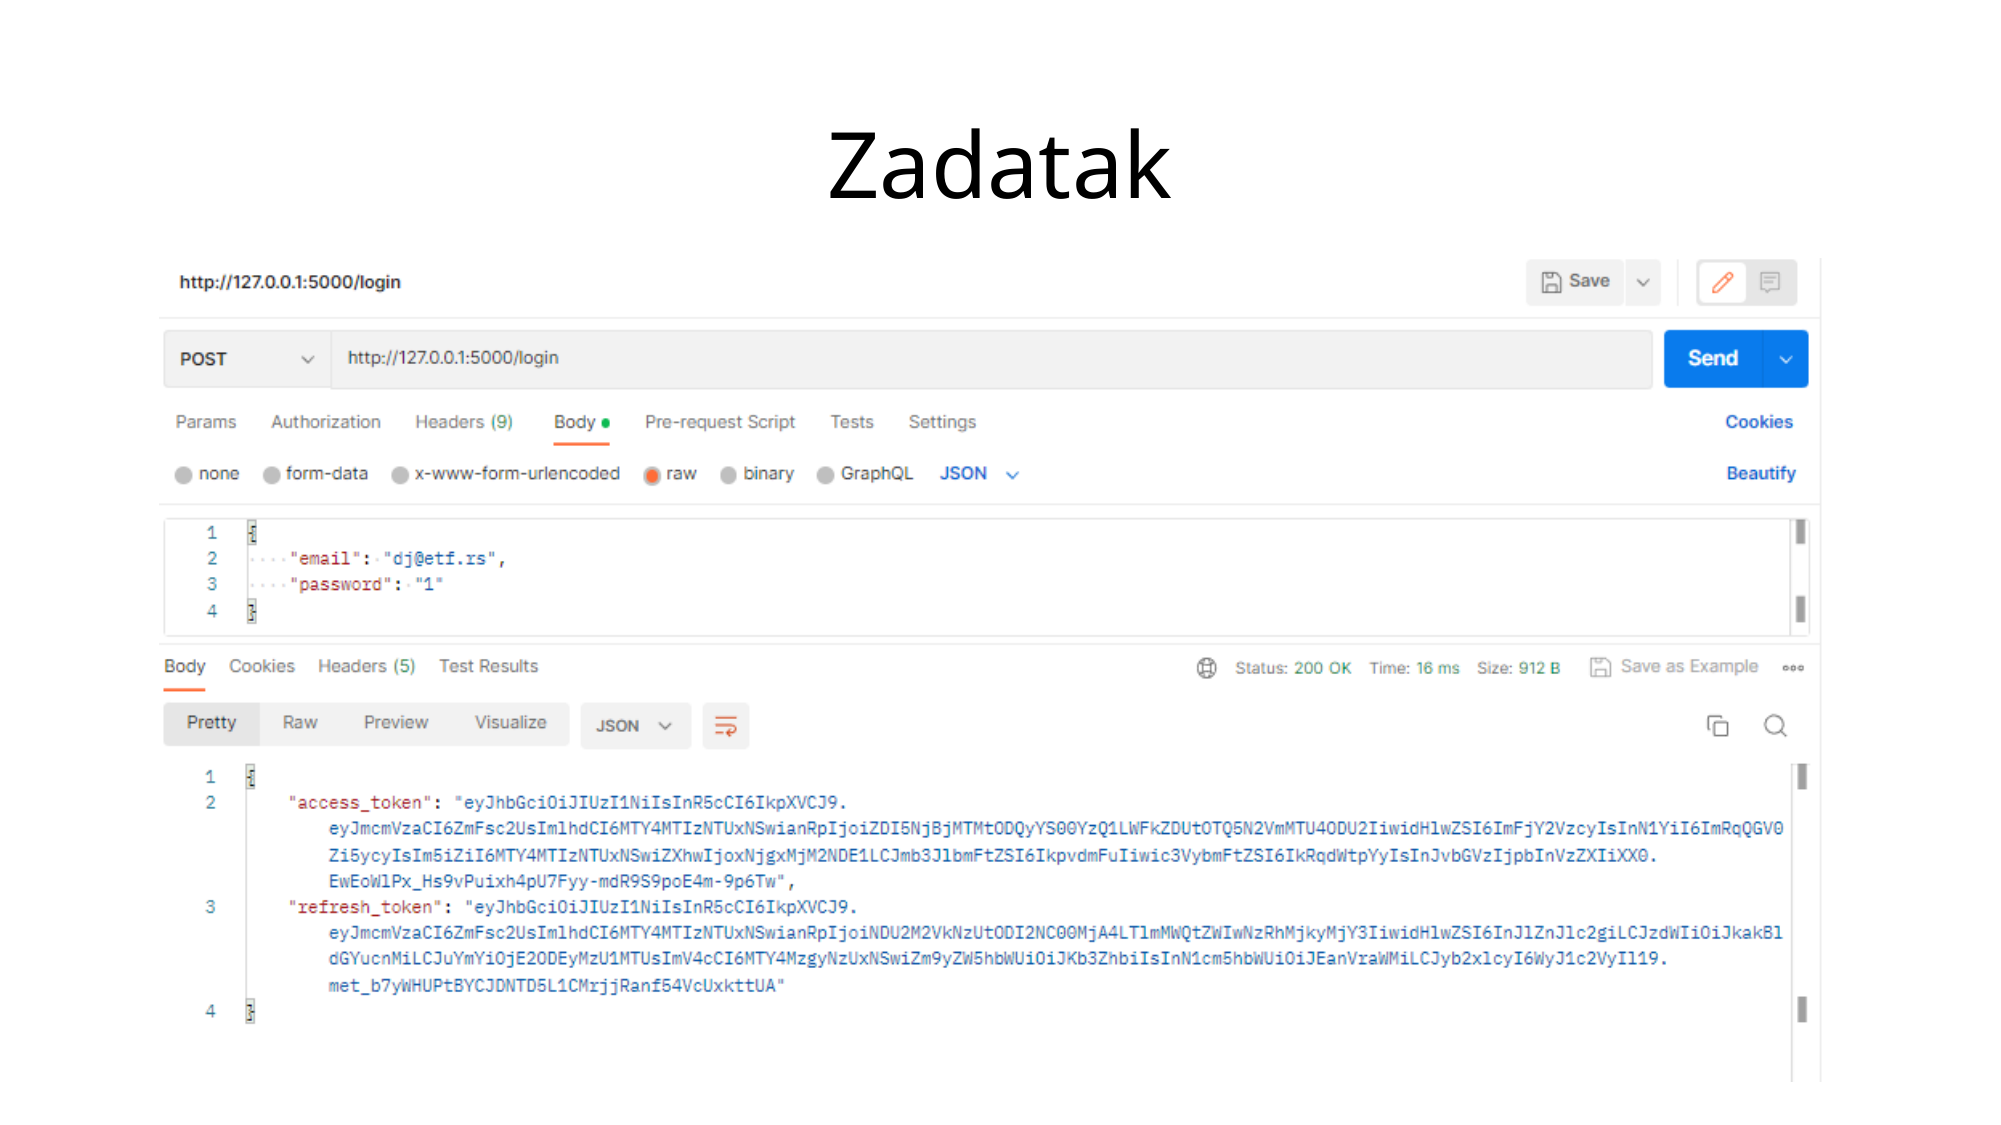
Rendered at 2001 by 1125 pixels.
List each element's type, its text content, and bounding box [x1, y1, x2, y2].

title Zadatak [137, 59, 1863, 278]
picture [159, 258, 1841, 1082]
